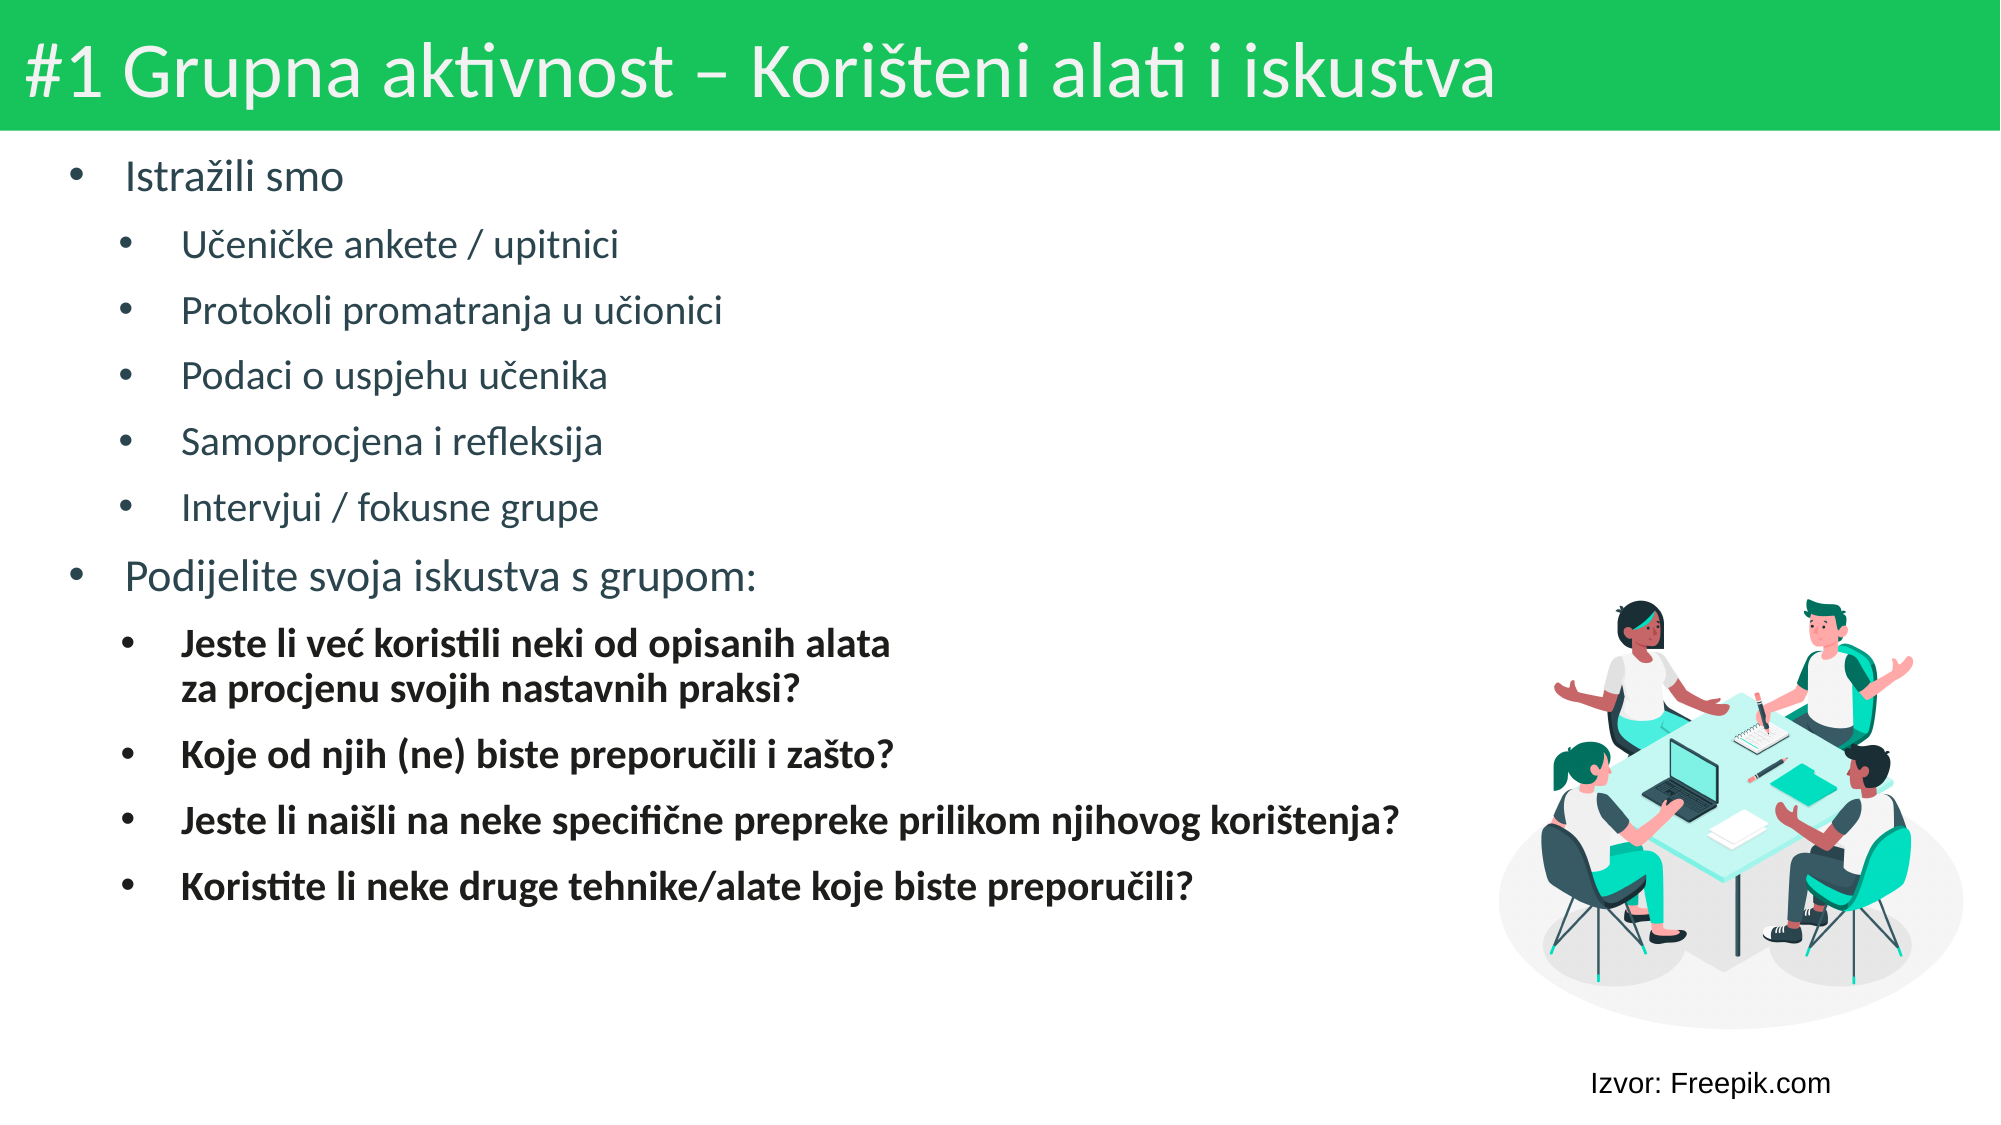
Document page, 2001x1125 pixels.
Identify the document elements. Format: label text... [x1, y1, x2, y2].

list Istražili smo Učeničke ankete / upitnici Protokoli promatranja u učionici Podaci o uspjehu učenika Samoprocjena i refleksija Intervjui / fokusne grupe Podijelite svoja iskustva s grupom: Jeste li već koristili neki od opisanih alata za procjenu svojih nastavnih praksi? Koje od njih (ne) biste preporučili i zašto? Jeste li naišli na neke specifične prepreke prilikom njihovog korištenja? Koristite li neke druge tehnike/alate koje biste preporučili? [16, 144, 1976, 1108]
picture [1485, 564, 1977, 1056]
text_box Izvor: Freepik.com [1575, 1062, 1976, 1107]
title #1 Grupna aktivnost – Korišteni alati i iskustva [16, 13, 1976, 131]
